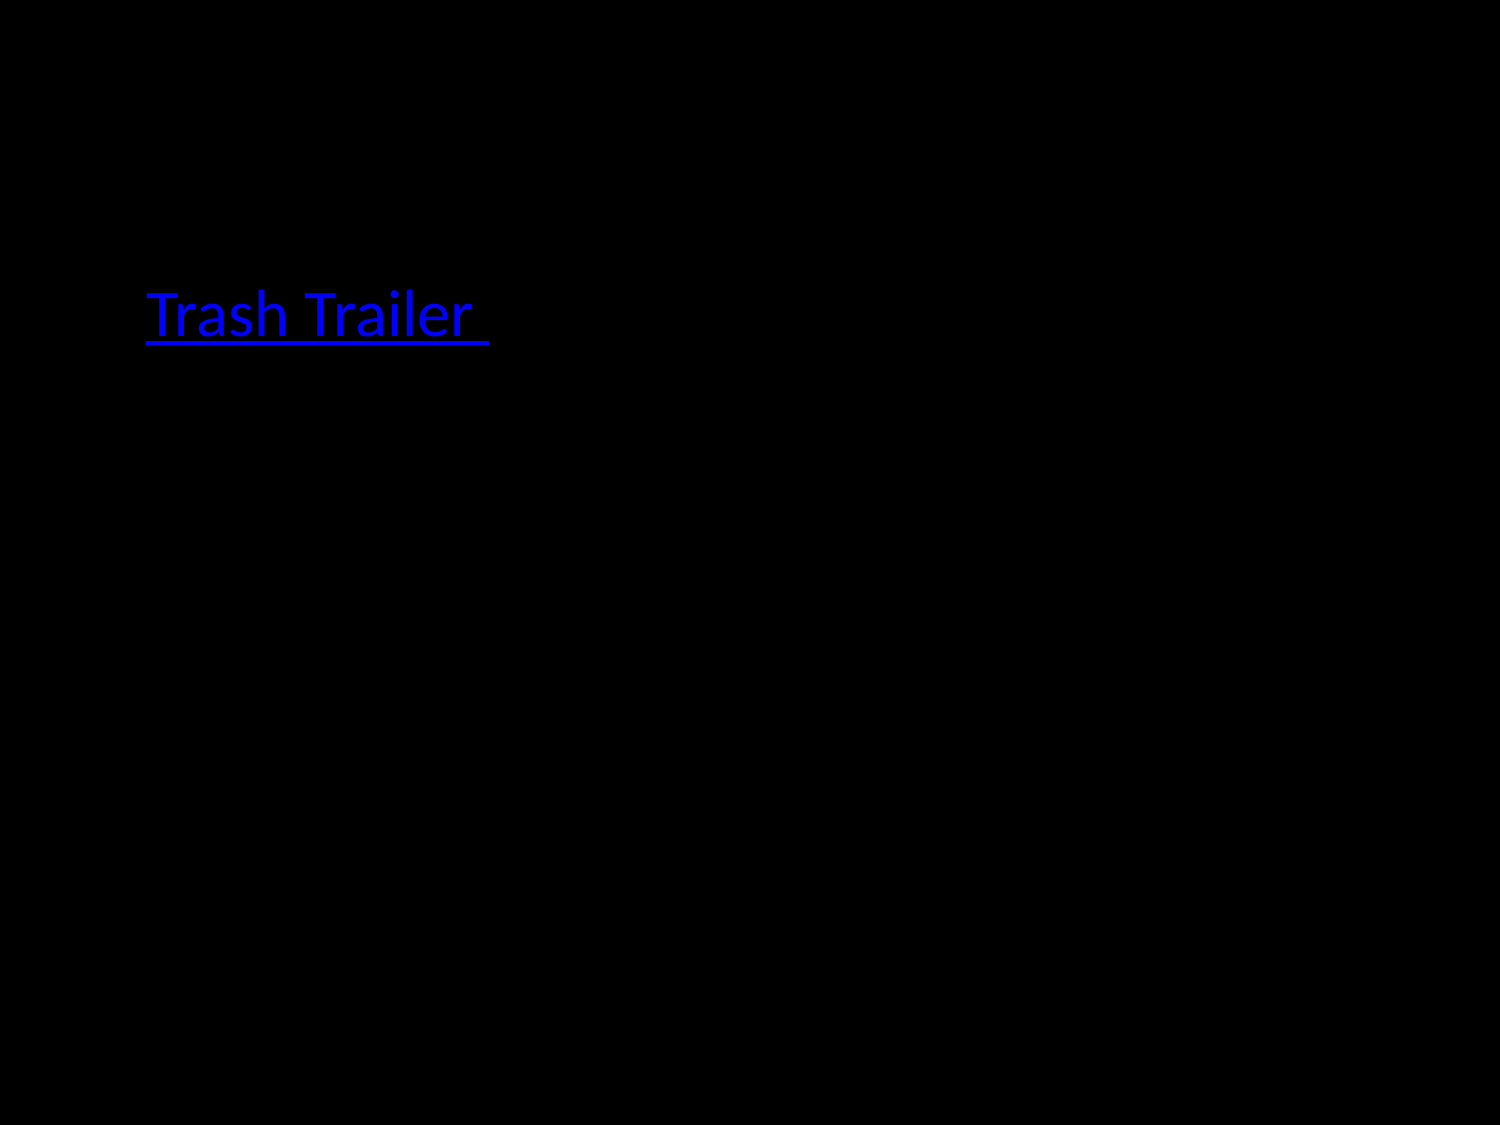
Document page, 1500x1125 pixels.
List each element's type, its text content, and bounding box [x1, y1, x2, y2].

list Trash Trailer [75, 262, 1425, 1005]
